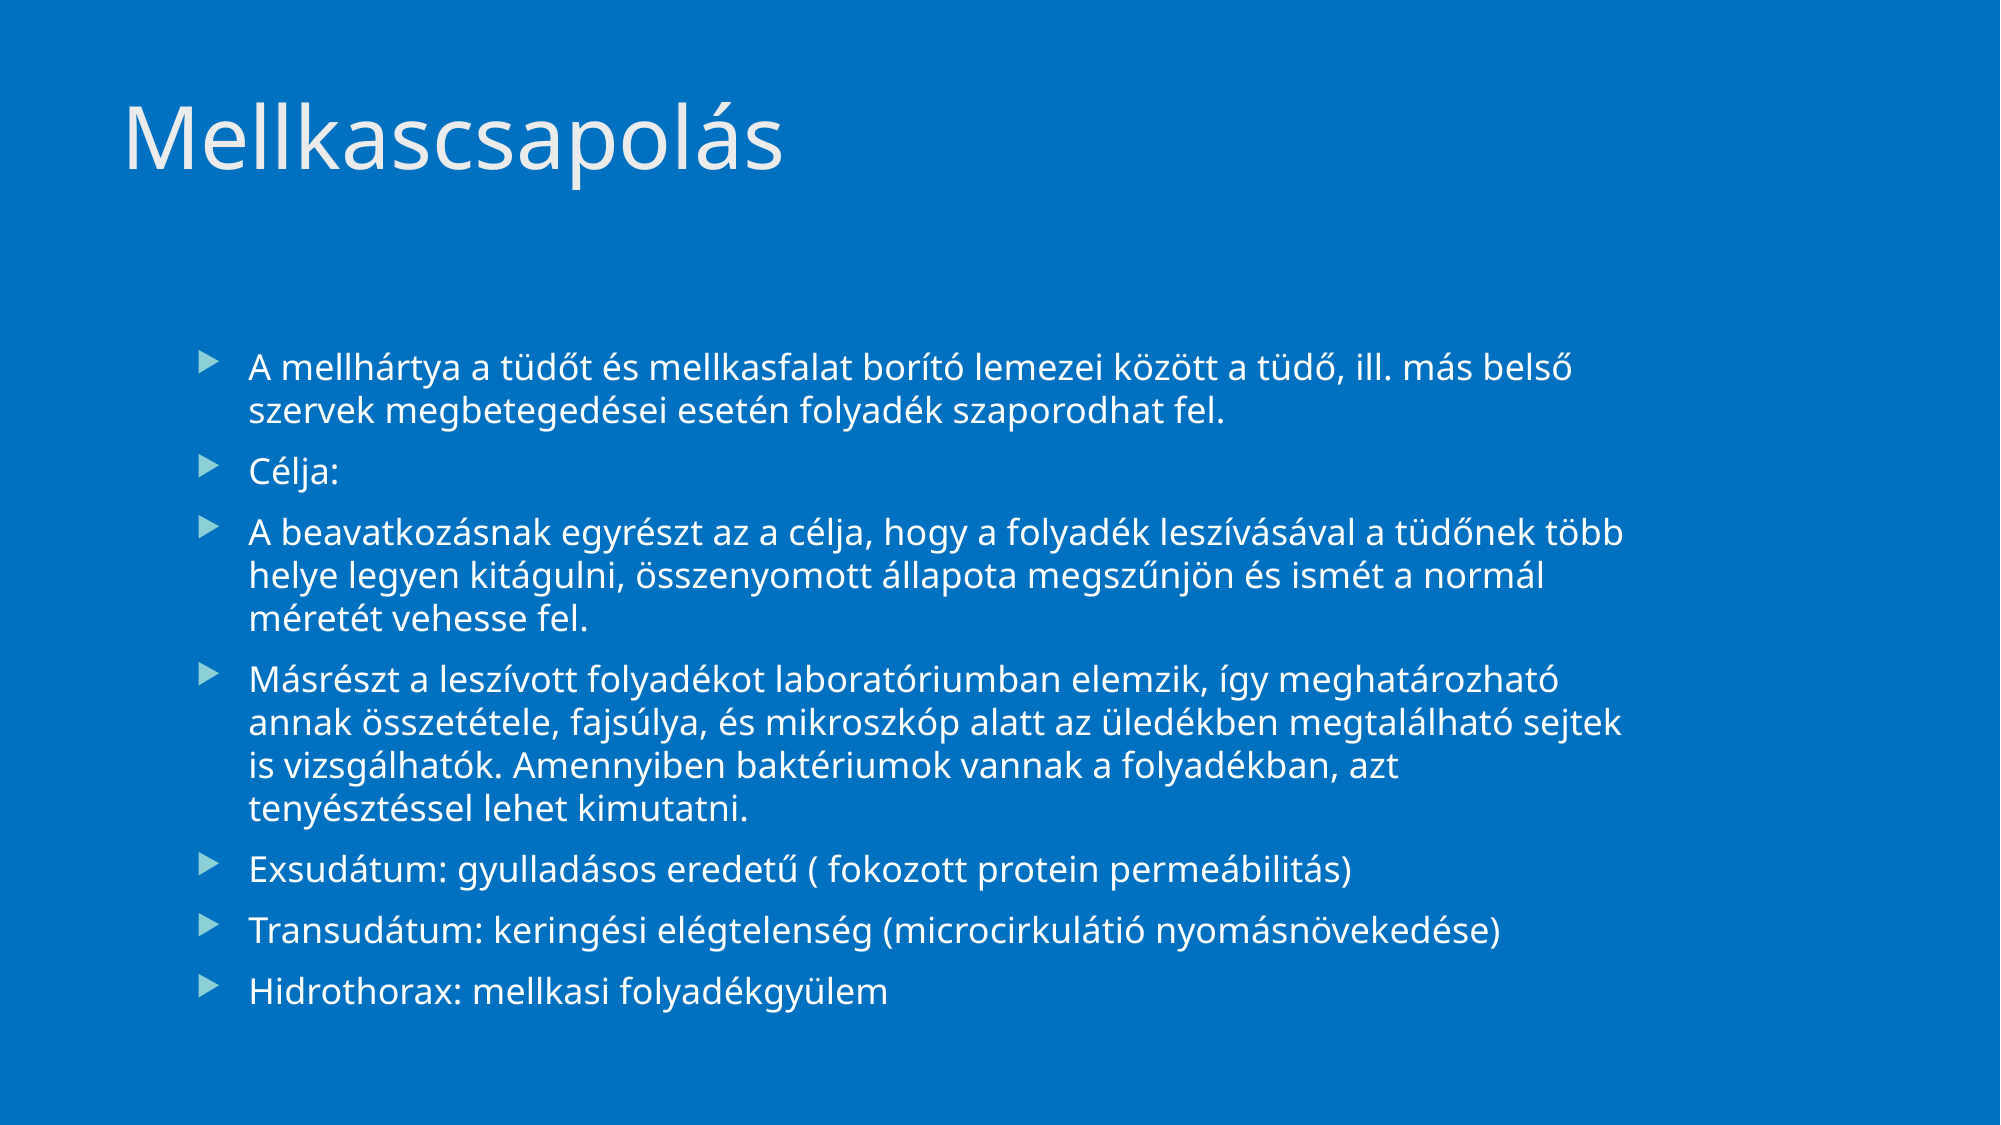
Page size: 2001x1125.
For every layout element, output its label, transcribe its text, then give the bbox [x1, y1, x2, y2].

title Mellkascsapolás [106, 74, 1649, 304]
list A mellhártya a tüdőt és mellkasfalat borító lemezei között a tüdő, ill. más belső szervek megbetegedései esetén folyadék szaporodhat fel. Célja: A beavatkozásnak egyrészt az a célja, hogy a folyadék leszívásával a tüdőnek több helye legyen kitágulni, összenyomott állapota megszűnjön és ismét a normál méretét vehesse fel. Másrészt a leszívott folyadékot laboratóriumban elemzik, így meghatározható annak összetétele, fajsúlya, és mikroszkóp alatt az üledékben megtalálható sejtek is vizsgálhatók. Amennyiben baktériumok vannak a folyadékban, azt tenyésztéssel lehet kimutatni. Exsudátum: gyulladásos eredetű ( fokozott protein permeábilitás) Transudátum: keringési elégtelenség (microcirkulátió nyomásnövekedése) Hidrothorax: mellkasi folyadékgyülem [181, 336, 1649, 1025]
